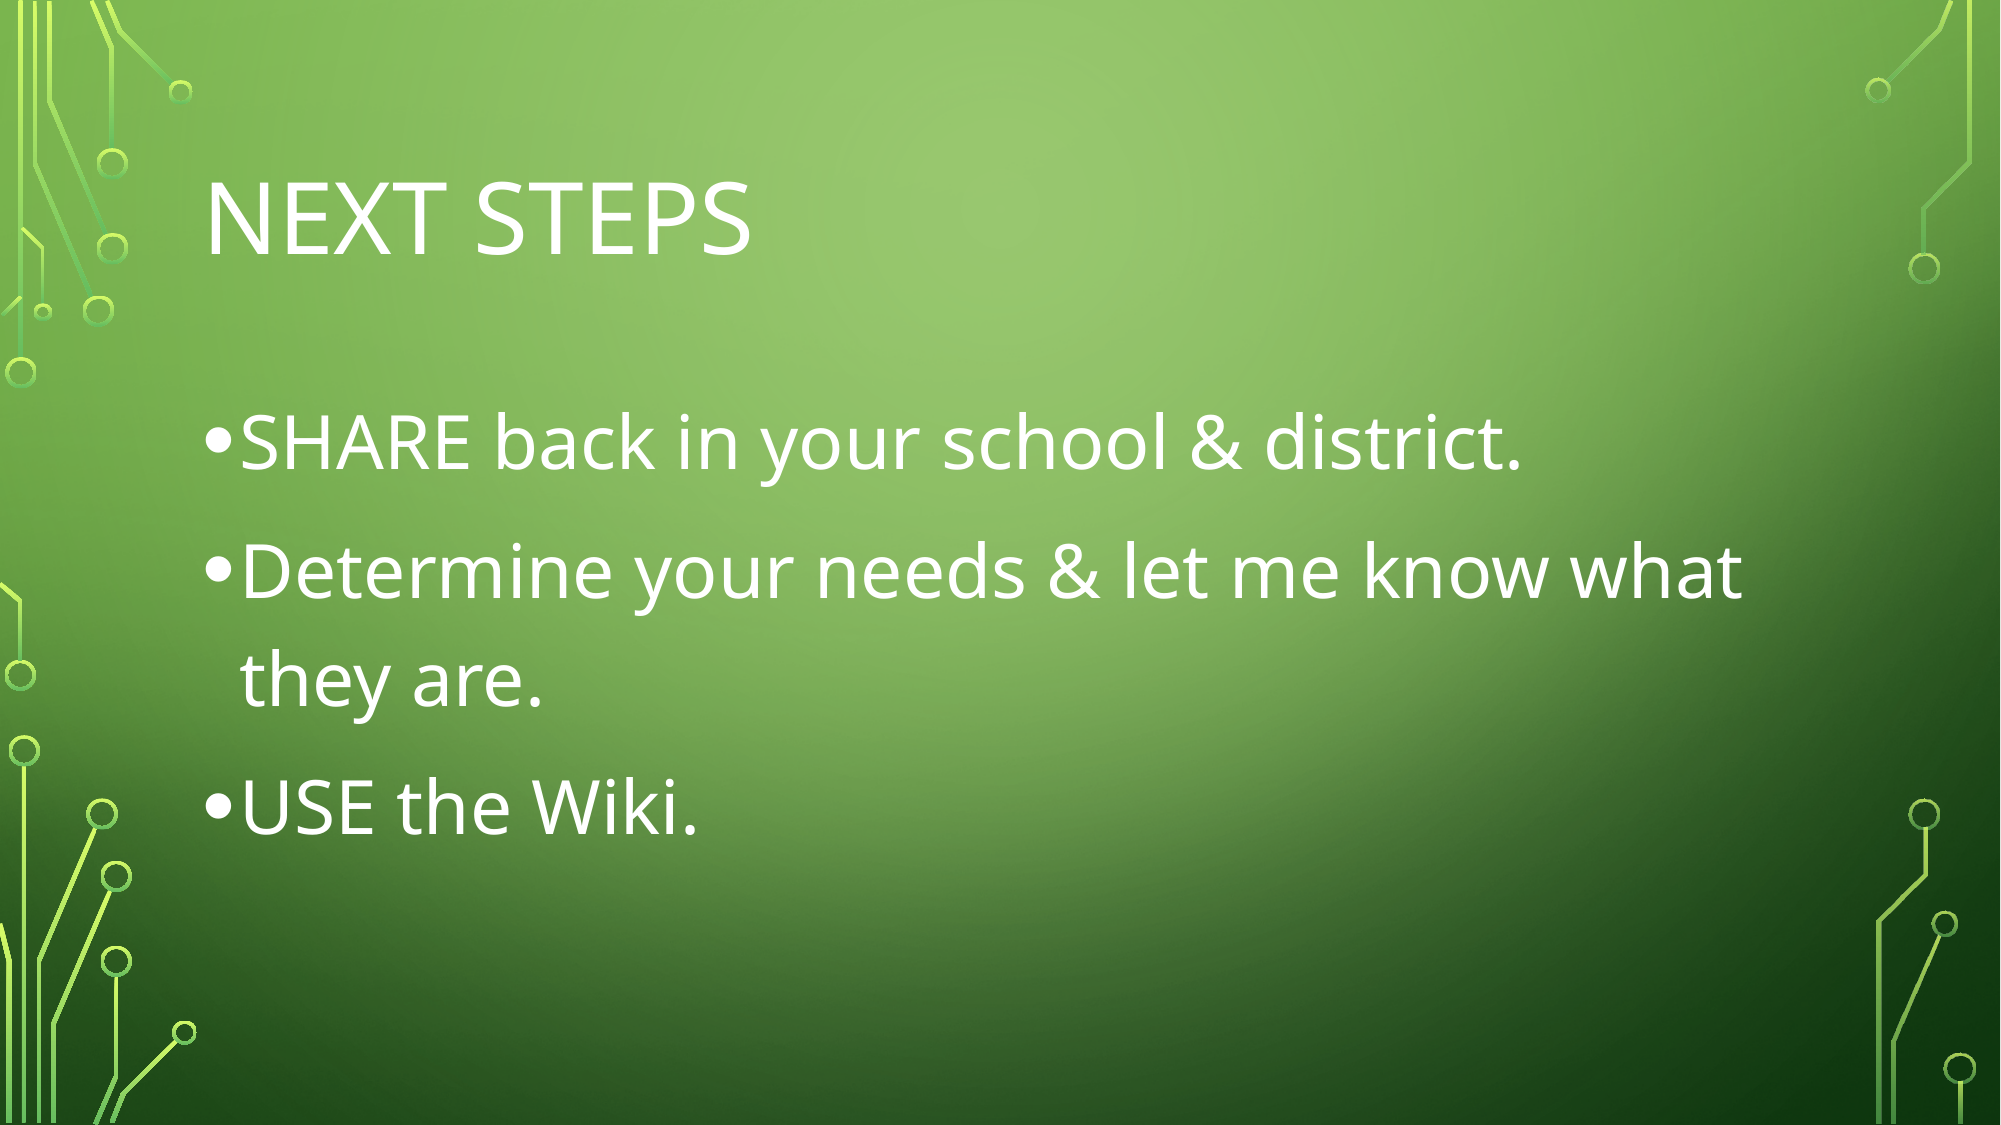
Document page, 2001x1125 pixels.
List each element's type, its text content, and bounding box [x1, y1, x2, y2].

title Next steps [187, 101, 1922, 344]
list SHARE back in your school & district. Determine your needs & let me know what they are. USE the Wiki. [187, 369, 1813, 950]
